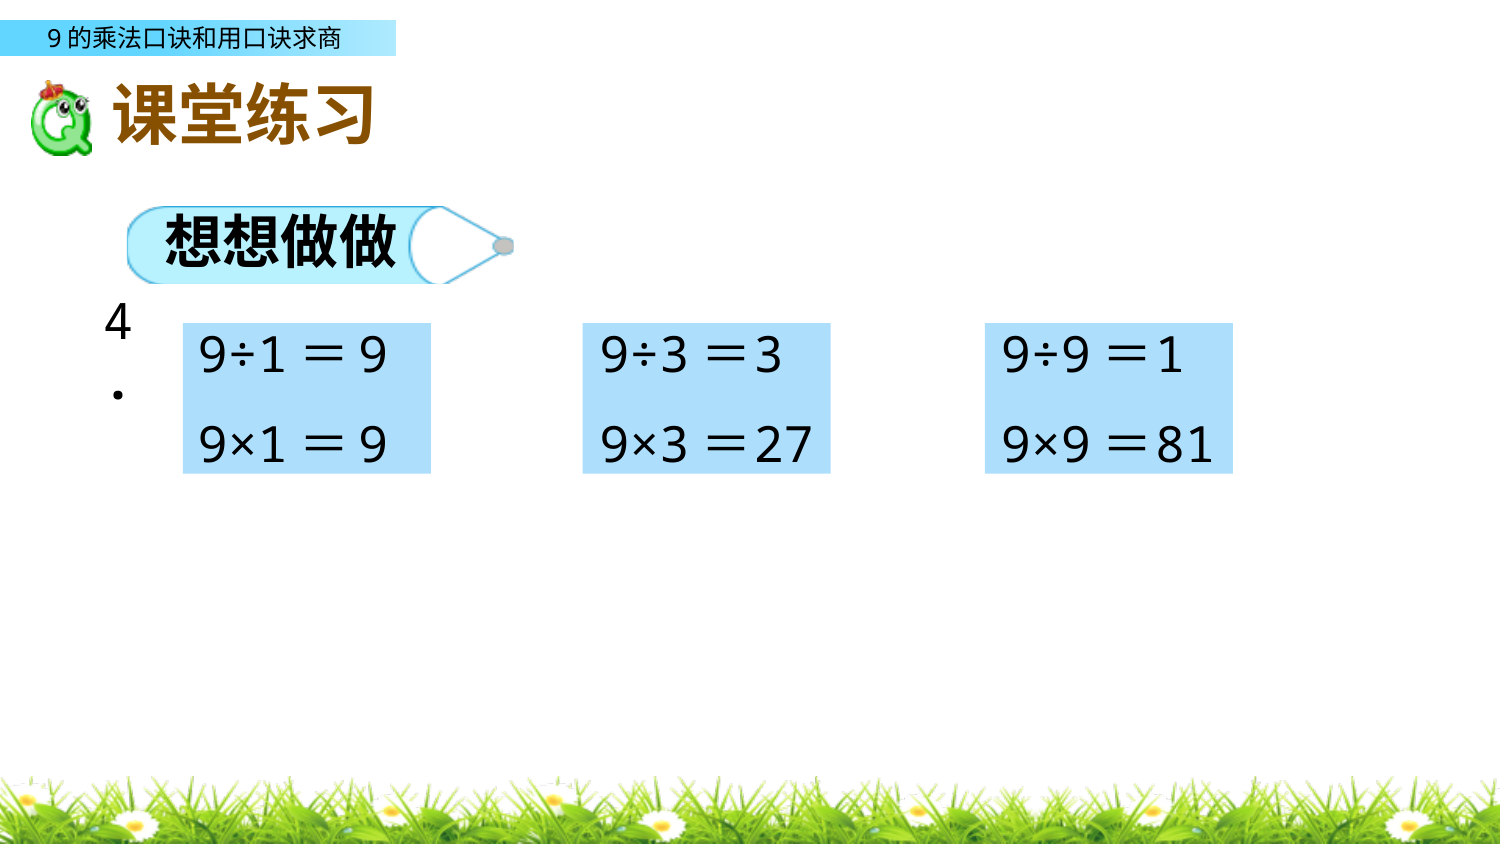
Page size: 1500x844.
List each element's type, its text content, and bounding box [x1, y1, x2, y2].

text_box 9÷3＝ [584, 315, 738, 391]
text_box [126, 197, 514, 284]
text_box 课堂练习 [100, 67, 404, 159]
text_box 9 [343, 405, 415, 480]
text_box [983, 321, 1235, 476]
text_box 9×3＝ [584, 405, 738, 480]
text_box 9÷1＝ [182, 315, 343, 391]
text_box 27 [738, 405, 833, 480]
text_box 4. [88, 314, 160, 385]
text_box 9 [343, 315, 415, 391]
picture [0, 776, 1500, 844]
text_box 81 [1140, 405, 1247, 480]
text_box 9÷9＝ [986, 315, 1140, 391]
text_box 1 [1140, 315, 1212, 391]
text_box 3 [738, 315, 810, 391]
text_box [181, 321, 433, 476]
text_box 9×1＝ [182, 405, 343, 480]
picture [31, 80, 92, 156]
text_box 9×9＝ [986, 405, 1140, 480]
text_box [580, 321, 833, 476]
